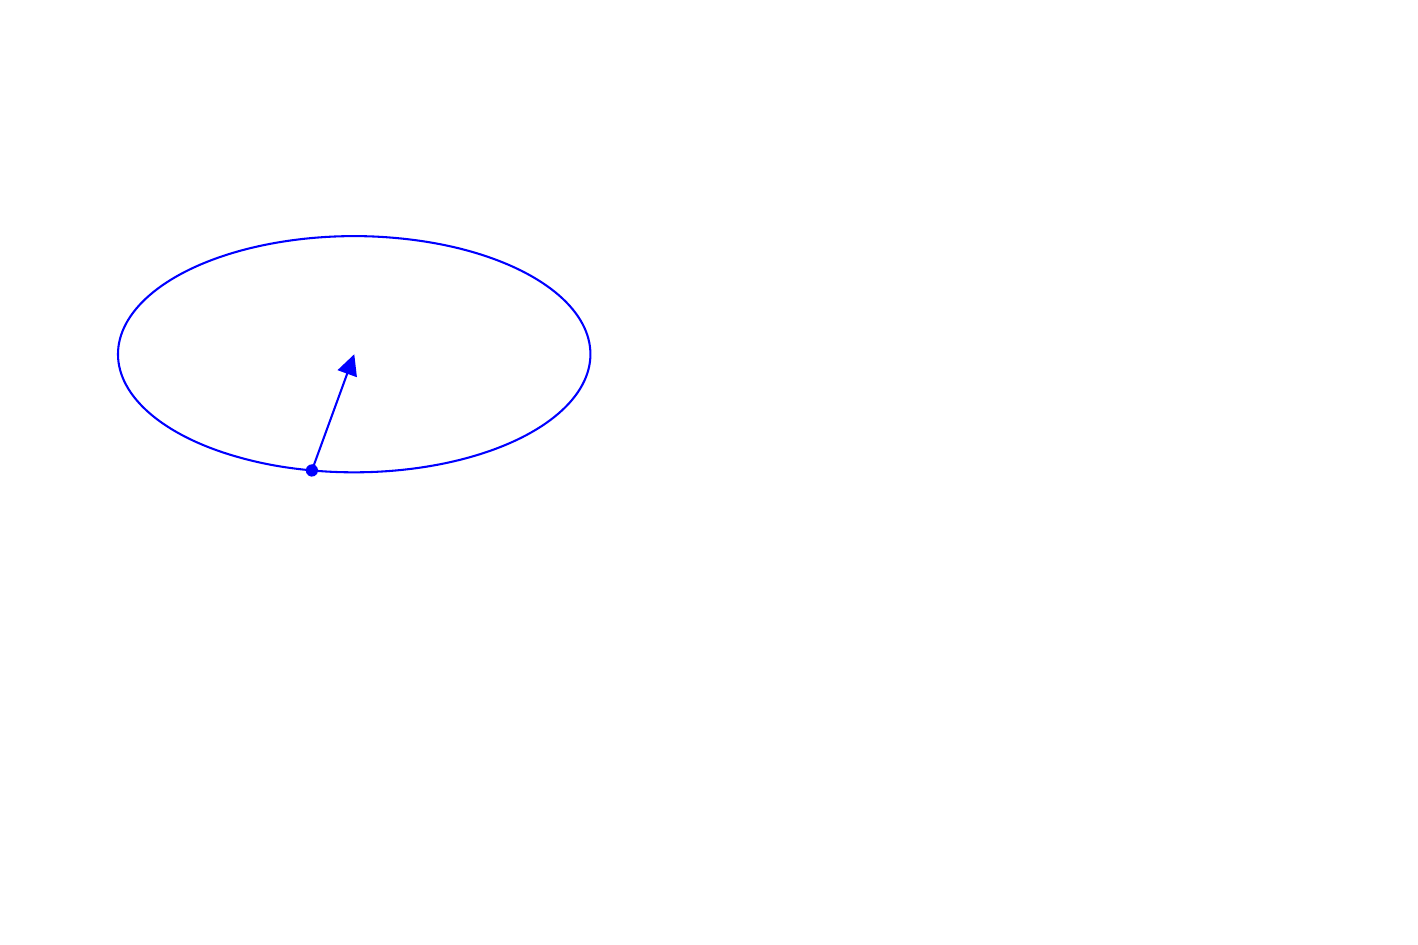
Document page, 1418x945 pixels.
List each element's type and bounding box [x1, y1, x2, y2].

text_box [117, 235, 591, 477]
